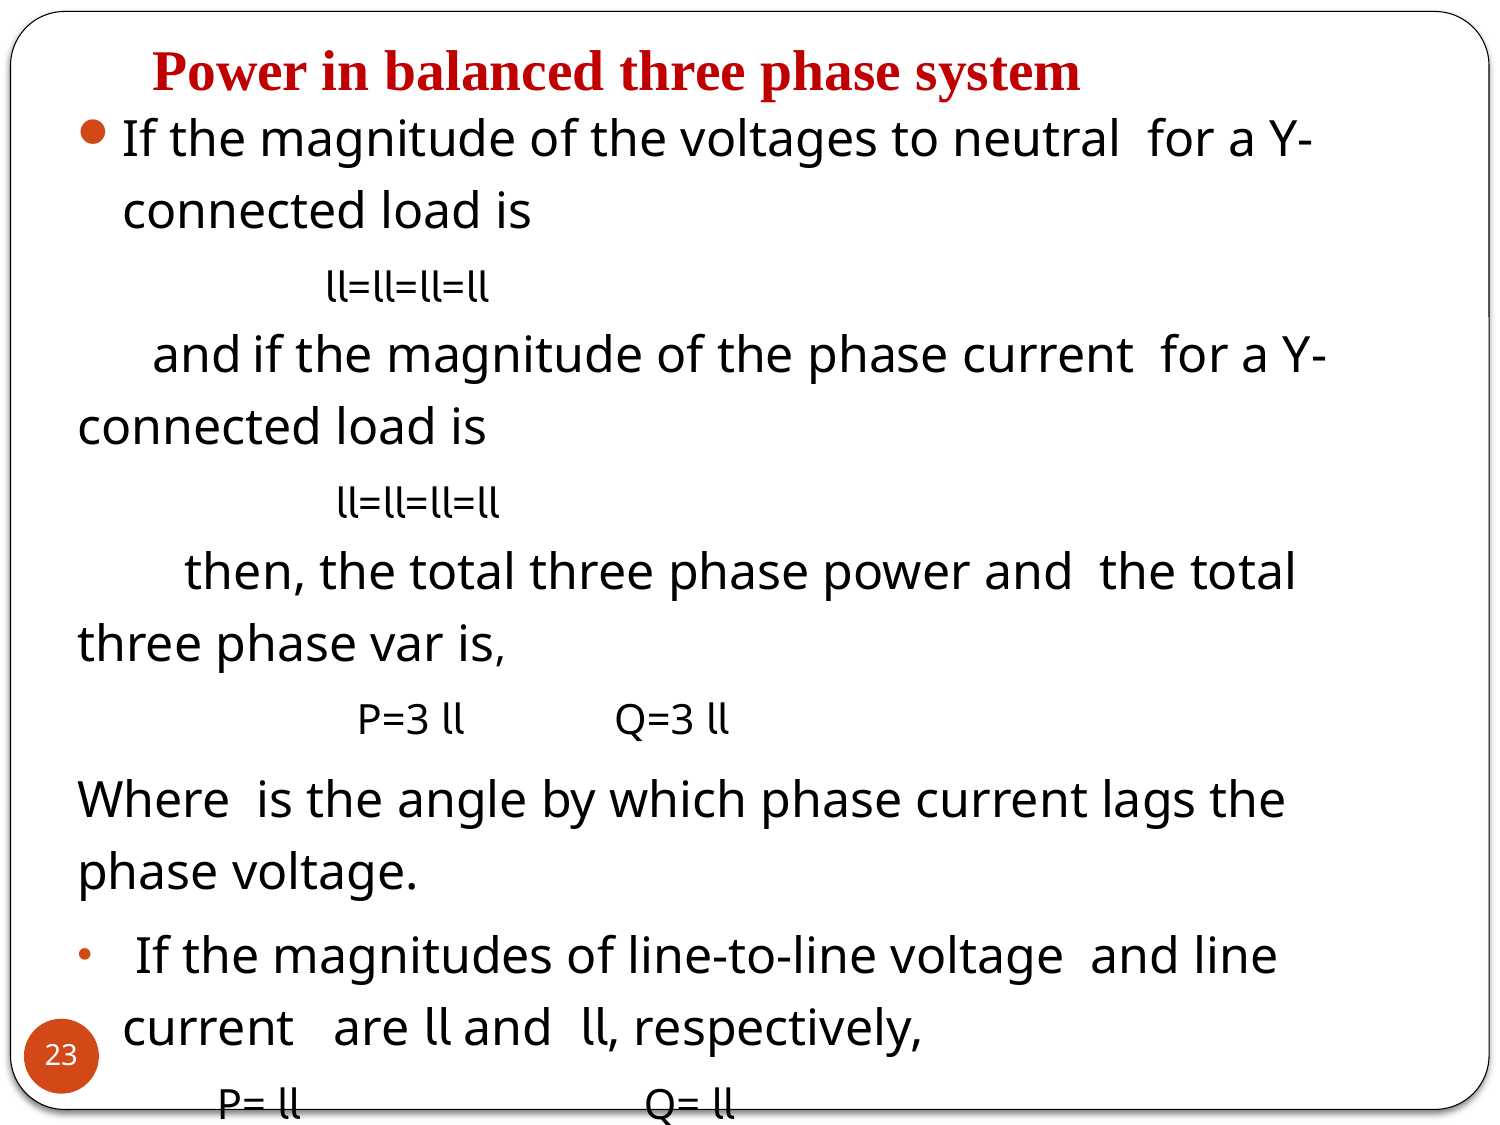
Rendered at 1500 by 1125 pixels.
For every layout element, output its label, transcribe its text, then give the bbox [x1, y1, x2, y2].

slide_number 23 [23, 1018, 99, 1094]
title Power in balanced three phase system [137, 24, 1413, 118]
